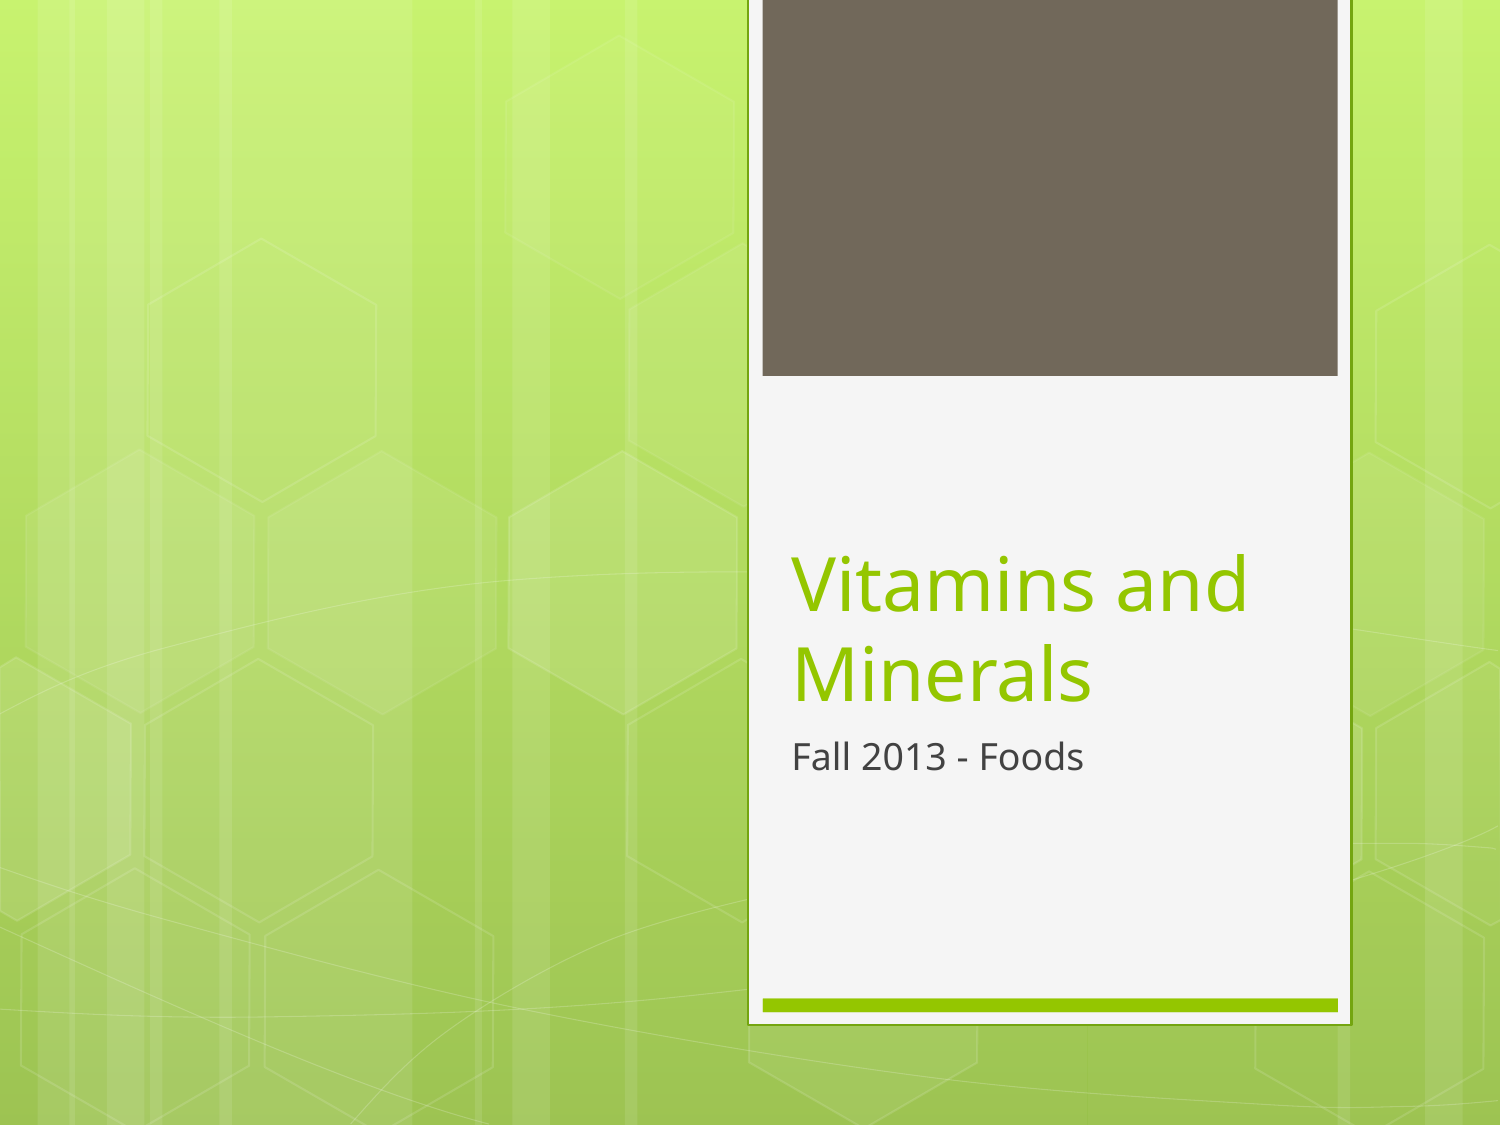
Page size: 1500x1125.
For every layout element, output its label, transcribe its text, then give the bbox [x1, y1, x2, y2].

subtitle Fall 2013 - Foods [776, 725, 1320, 933]
title Vitamins and Minerals [776, 444, 1320, 724]
